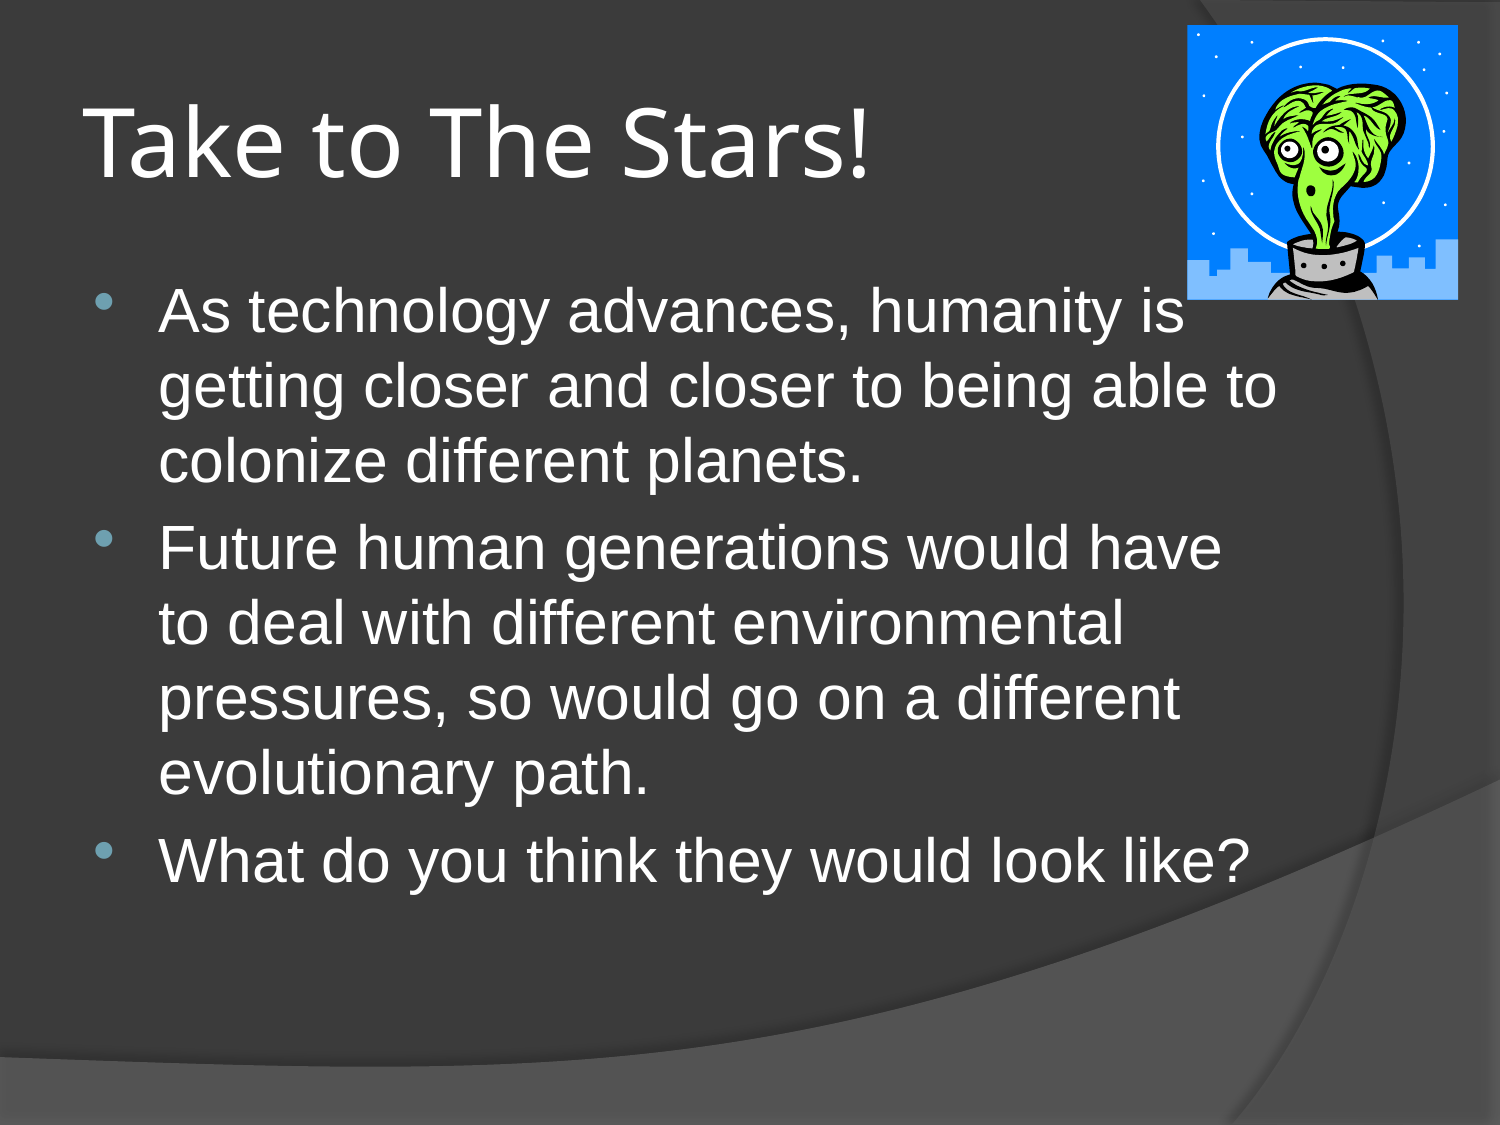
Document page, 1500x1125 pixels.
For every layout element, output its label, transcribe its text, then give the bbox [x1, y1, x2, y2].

picture [1187, 24, 1459, 301]
title Take to The Stars! [75, 45, 1178, 233]
list As technology advances, humanity is getting closer and closer to being able to colonize different planets. Future human generations would have to deal with different environmental pressures, so would go on a different evolutionary path. What do you think they would look like? [75, 262, 1300, 1005]
